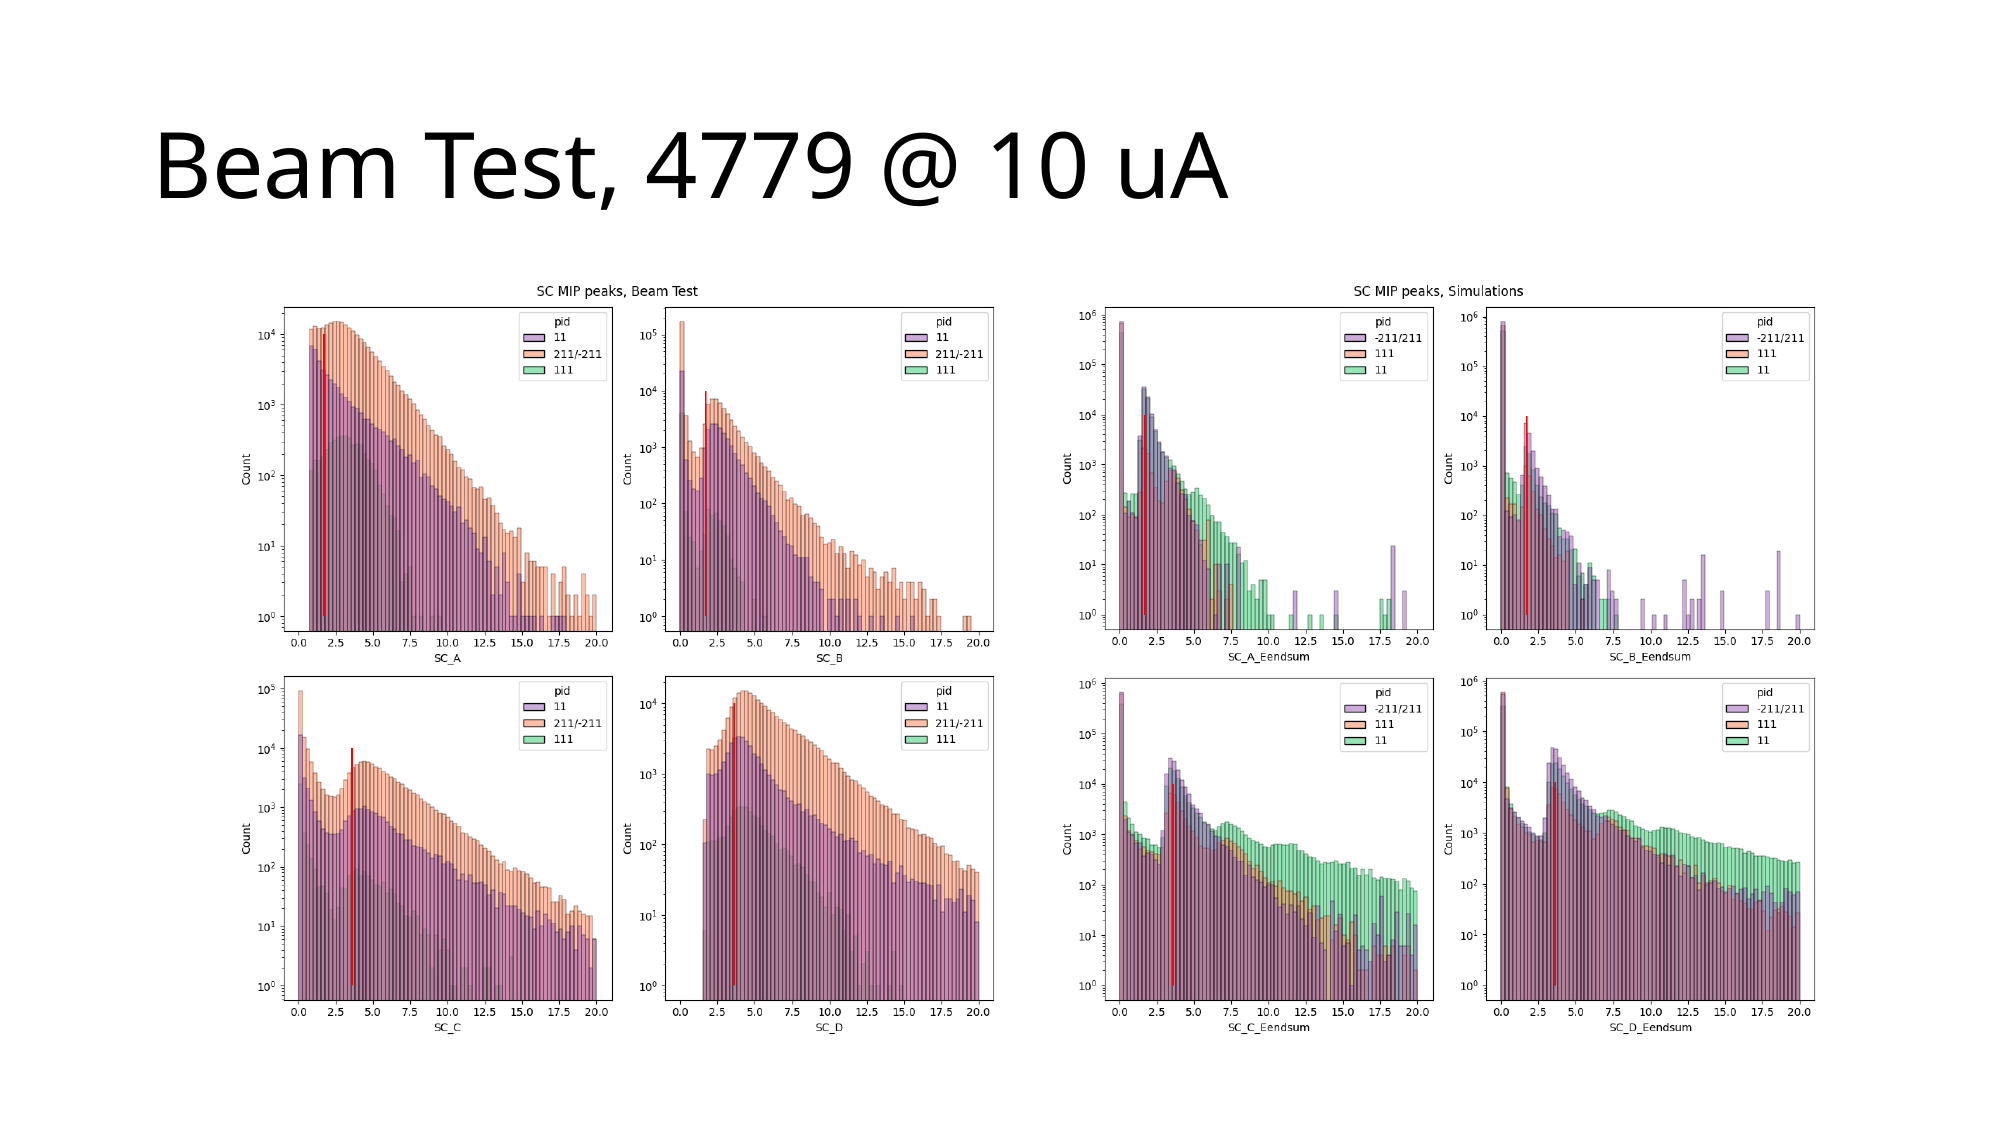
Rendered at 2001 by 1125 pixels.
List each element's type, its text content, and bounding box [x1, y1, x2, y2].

picture [1053, 276, 1822, 1042]
picture [232, 276, 1001, 1042]
title Beam Test, 4779 @ 10 uA [137, 59, 1863, 278]
